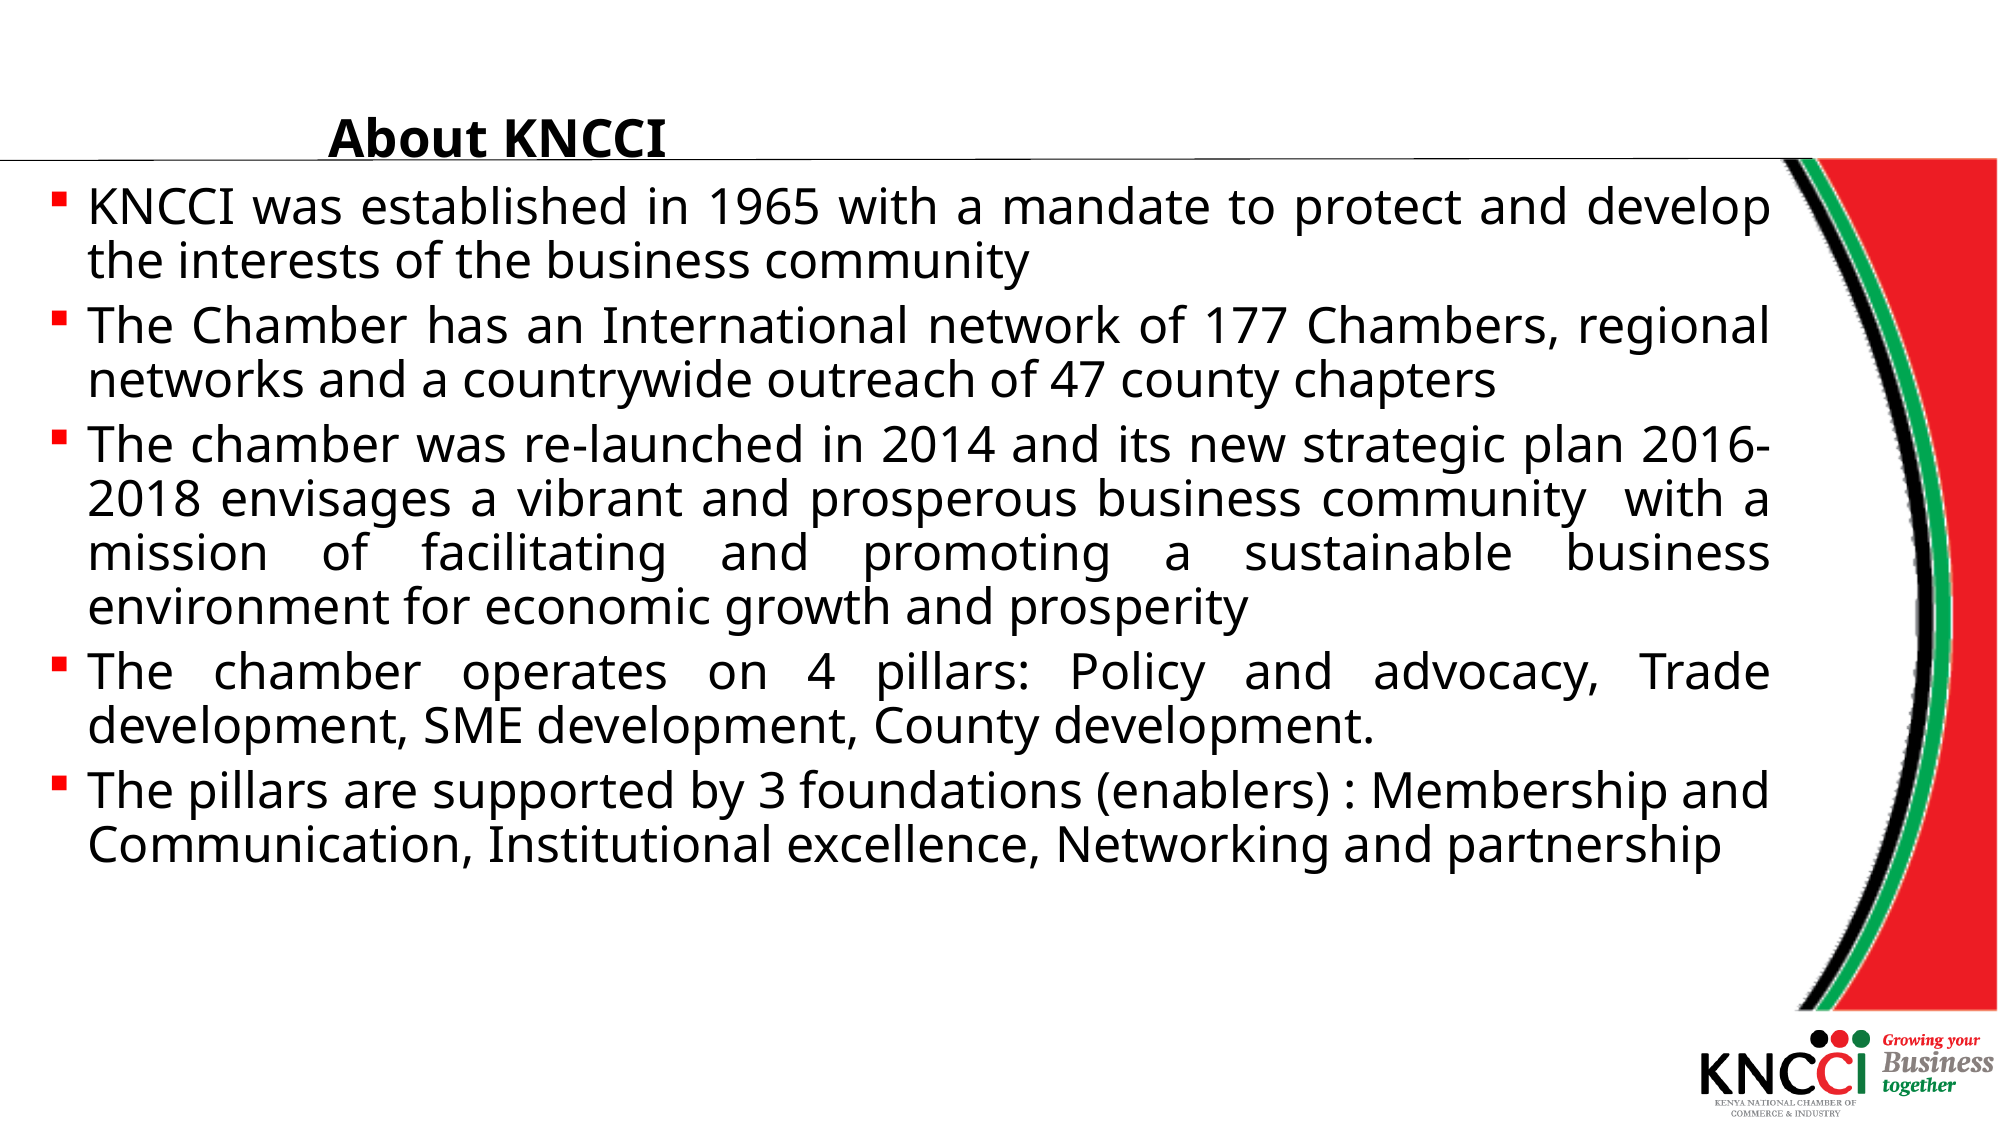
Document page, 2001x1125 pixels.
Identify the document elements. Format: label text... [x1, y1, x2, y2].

picture [1694, 158, 2000, 1125]
text_box About KNCCI [322, 98, 829, 174]
text_box KNCCI was established in 1965 with a mandate to protect and develop the interests of the business community The Chamber has an International network of 177 Chambers, regional networks and a countrywide outreach of 47 county chapters The chamber was re-launched in 2014 and its new strategic plan 2016-2018 envisages a vibrant and prosperous business community with a mission of facilitating and promoting a sustainable business environment for economic growth and prosperity The chamber operates on 4 pillars: Policy and advocacy, Trade development, SME development, County development. The pillars are supported by 3 foundations (enablers) : Membership and Communication, Institutional excellence, Networking and partnership [33, 174, 1788, 881]
